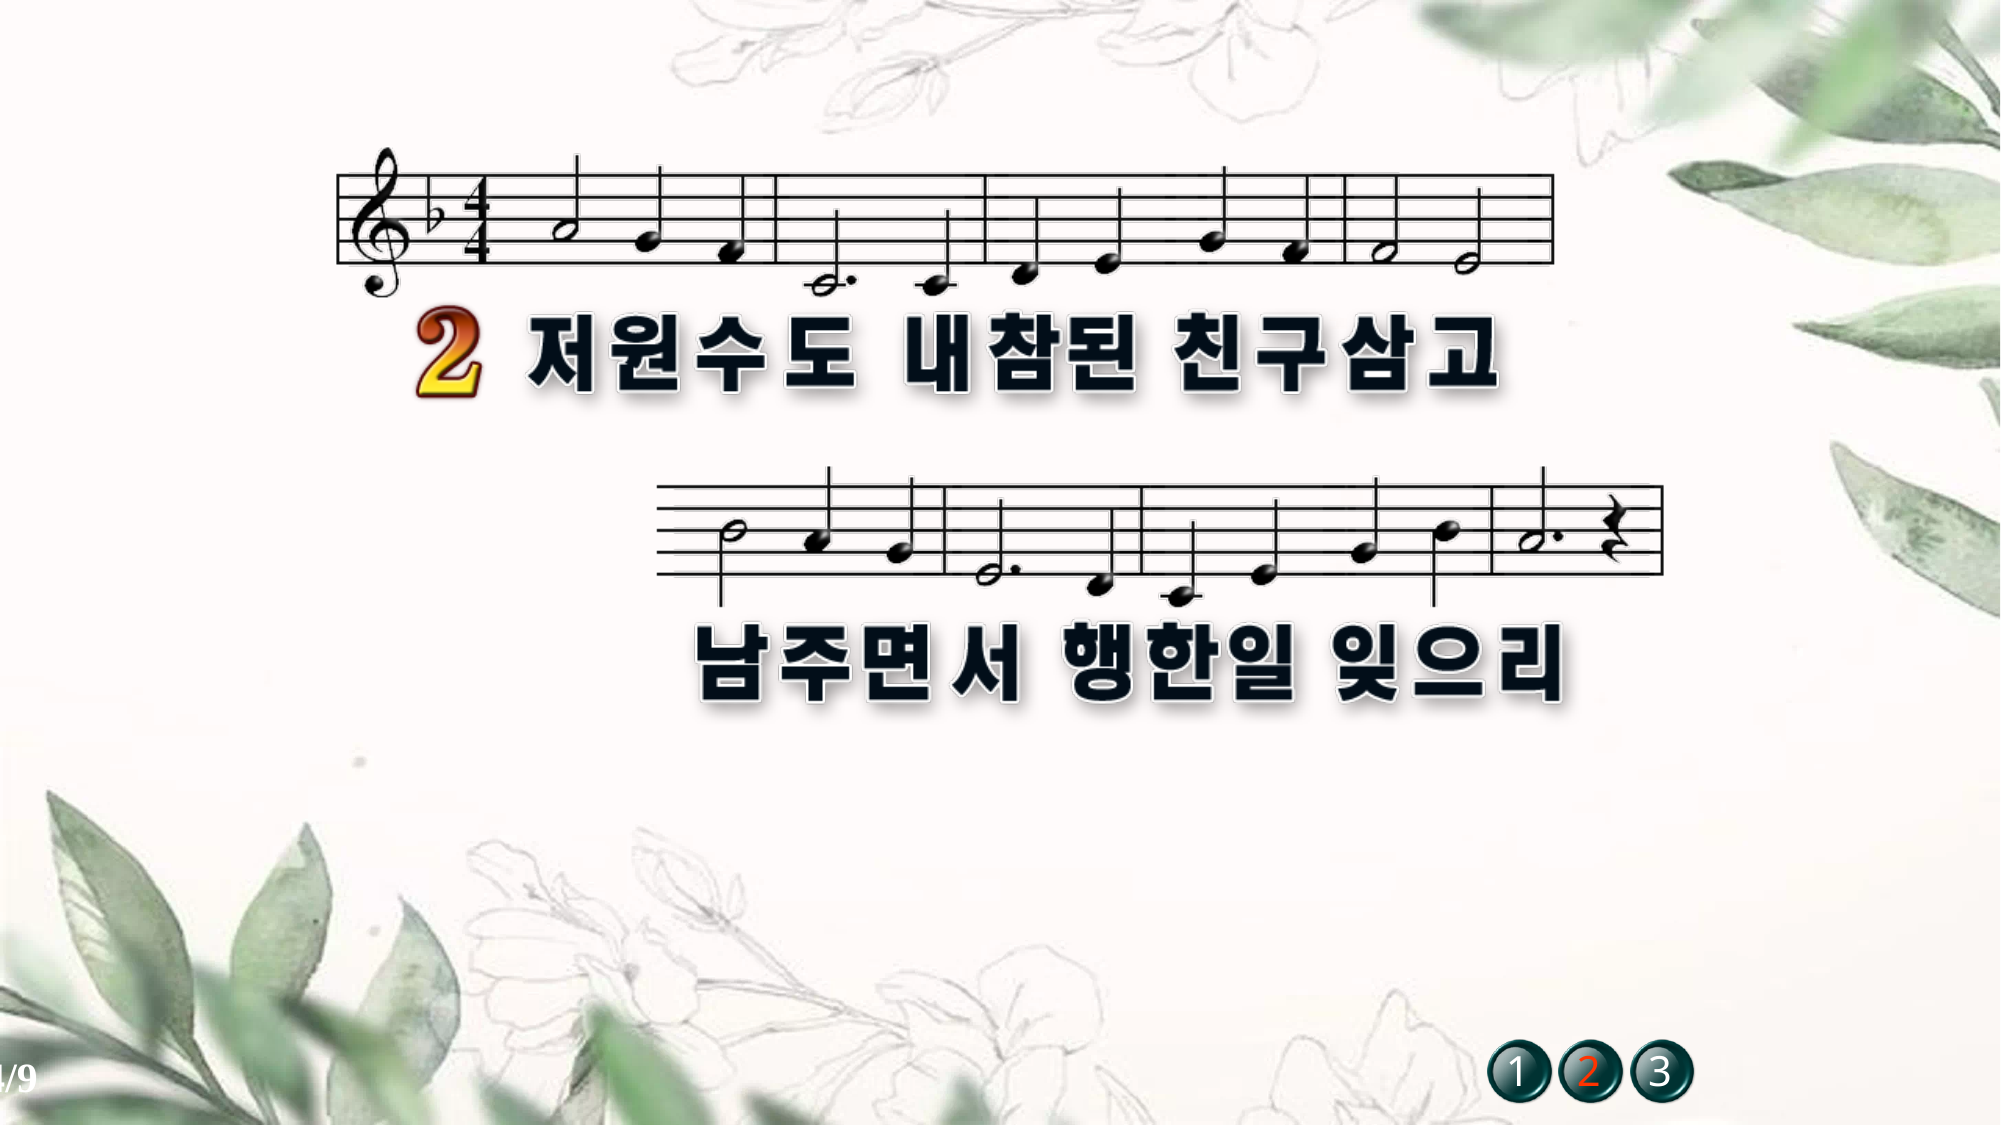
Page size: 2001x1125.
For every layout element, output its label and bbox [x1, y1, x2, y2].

text_box [1555, 1035, 1626, 1106]
picture [0, 0, 2001, 1125]
text_box [1627, 1035, 1697, 1106]
text_box [1484, 1035, 1555, 1106]
